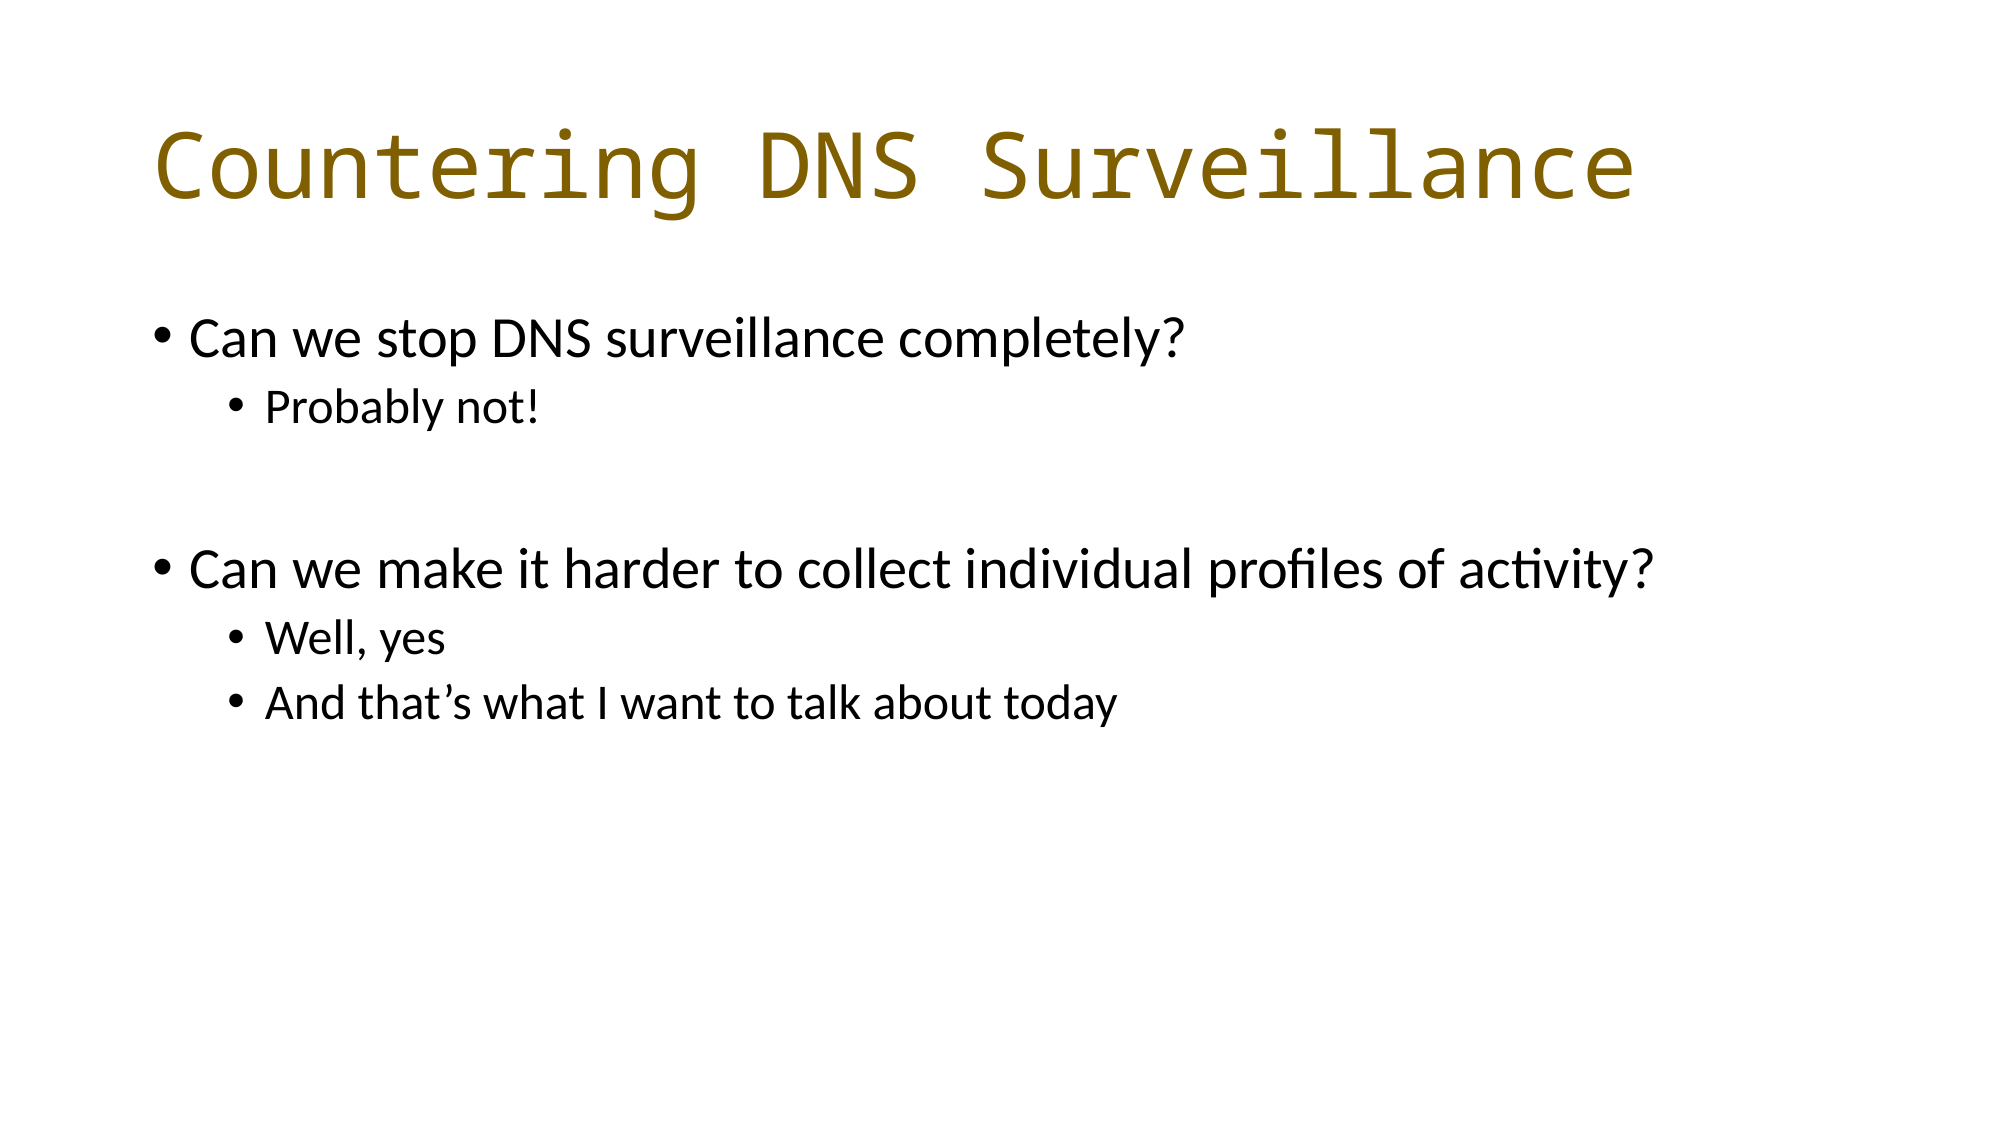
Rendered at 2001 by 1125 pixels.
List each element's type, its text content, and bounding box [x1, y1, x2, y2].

title Countering DNS Surveillance [137, 59, 1863, 278]
list Can we stop DNS surveillance completely? Probably not! Can we make it harder to collect individual profiles of activity? Well, yes And that’s what I want to talk about today [137, 299, 1863, 1014]
